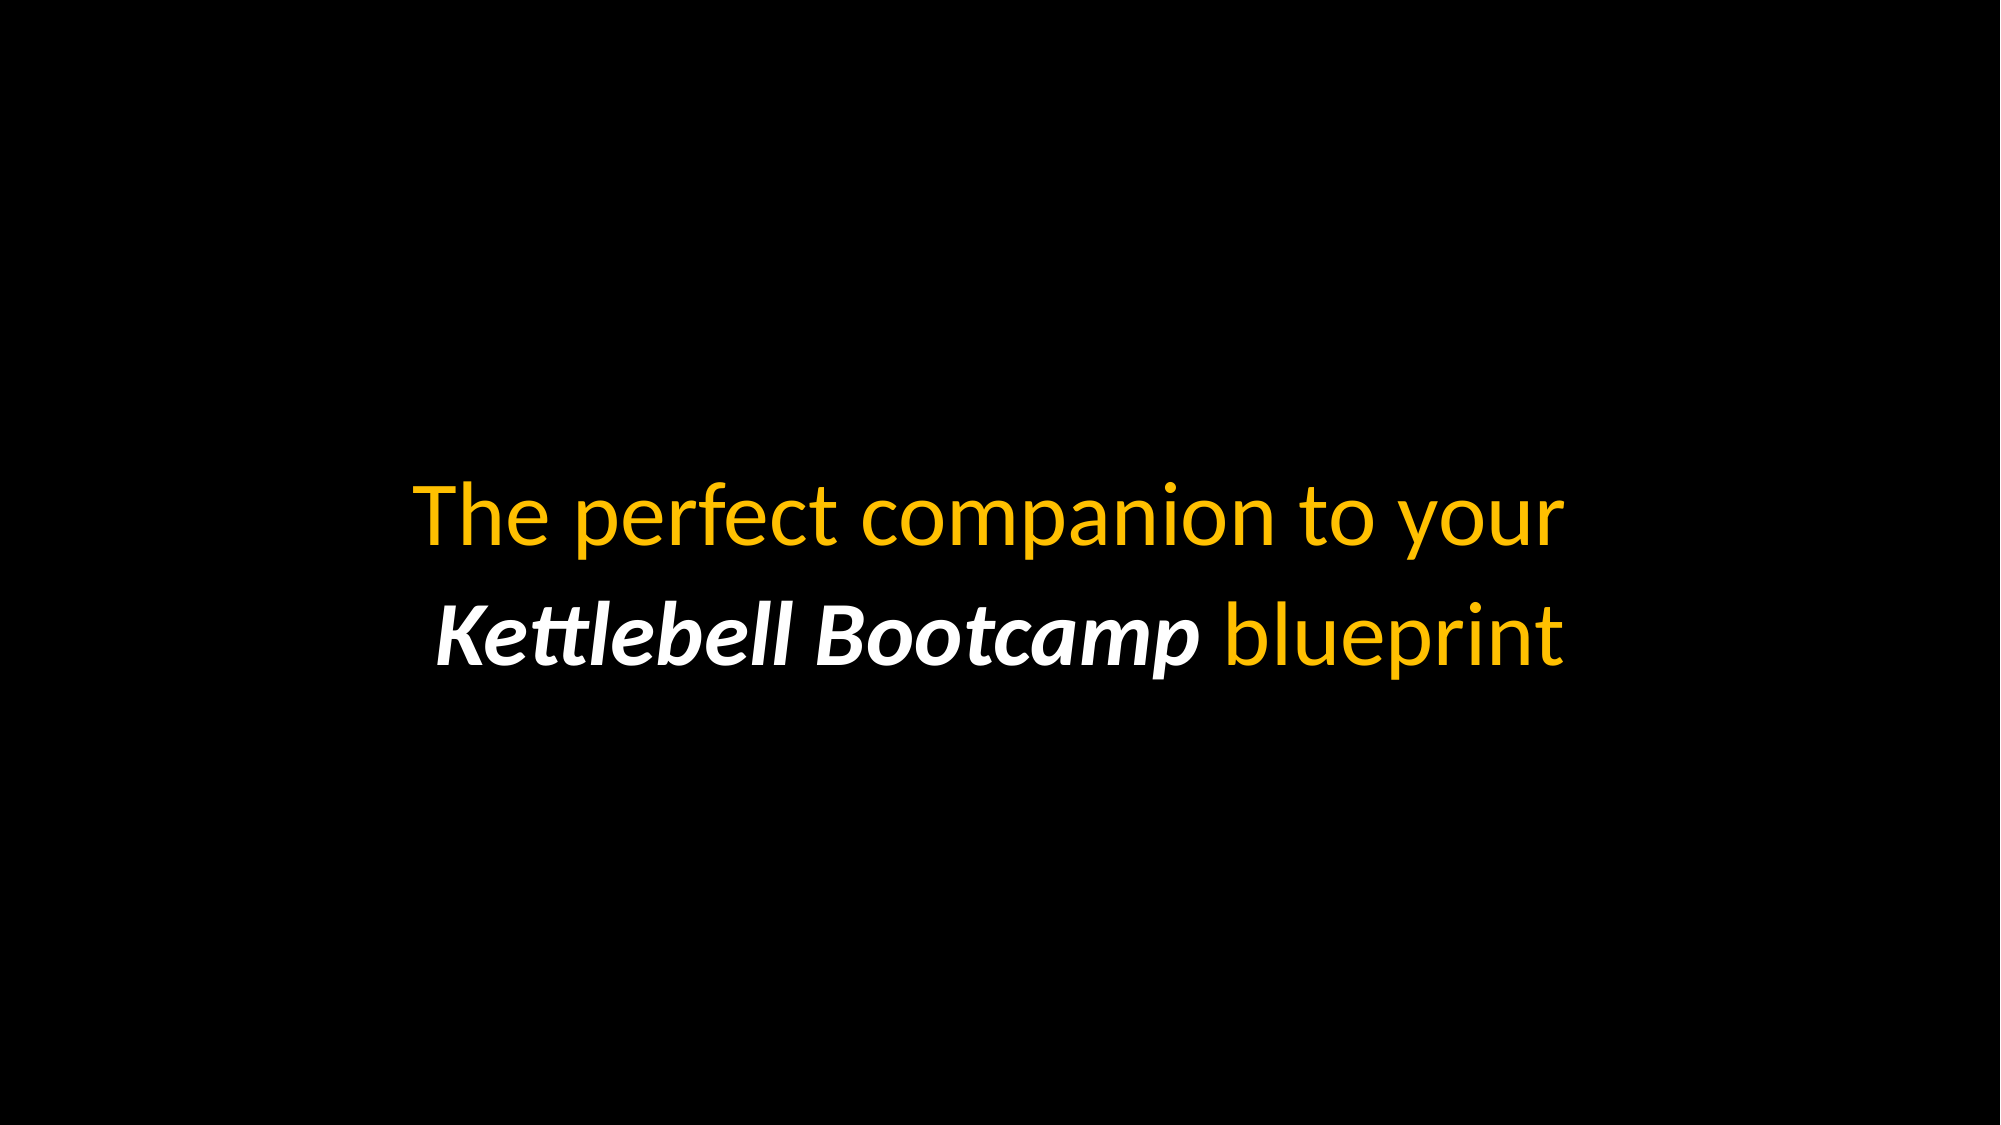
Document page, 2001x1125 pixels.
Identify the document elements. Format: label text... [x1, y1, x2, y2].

list The perfect companion to your Kettlebell Bootcamp blueprint [157, 458, 1844, 947]
